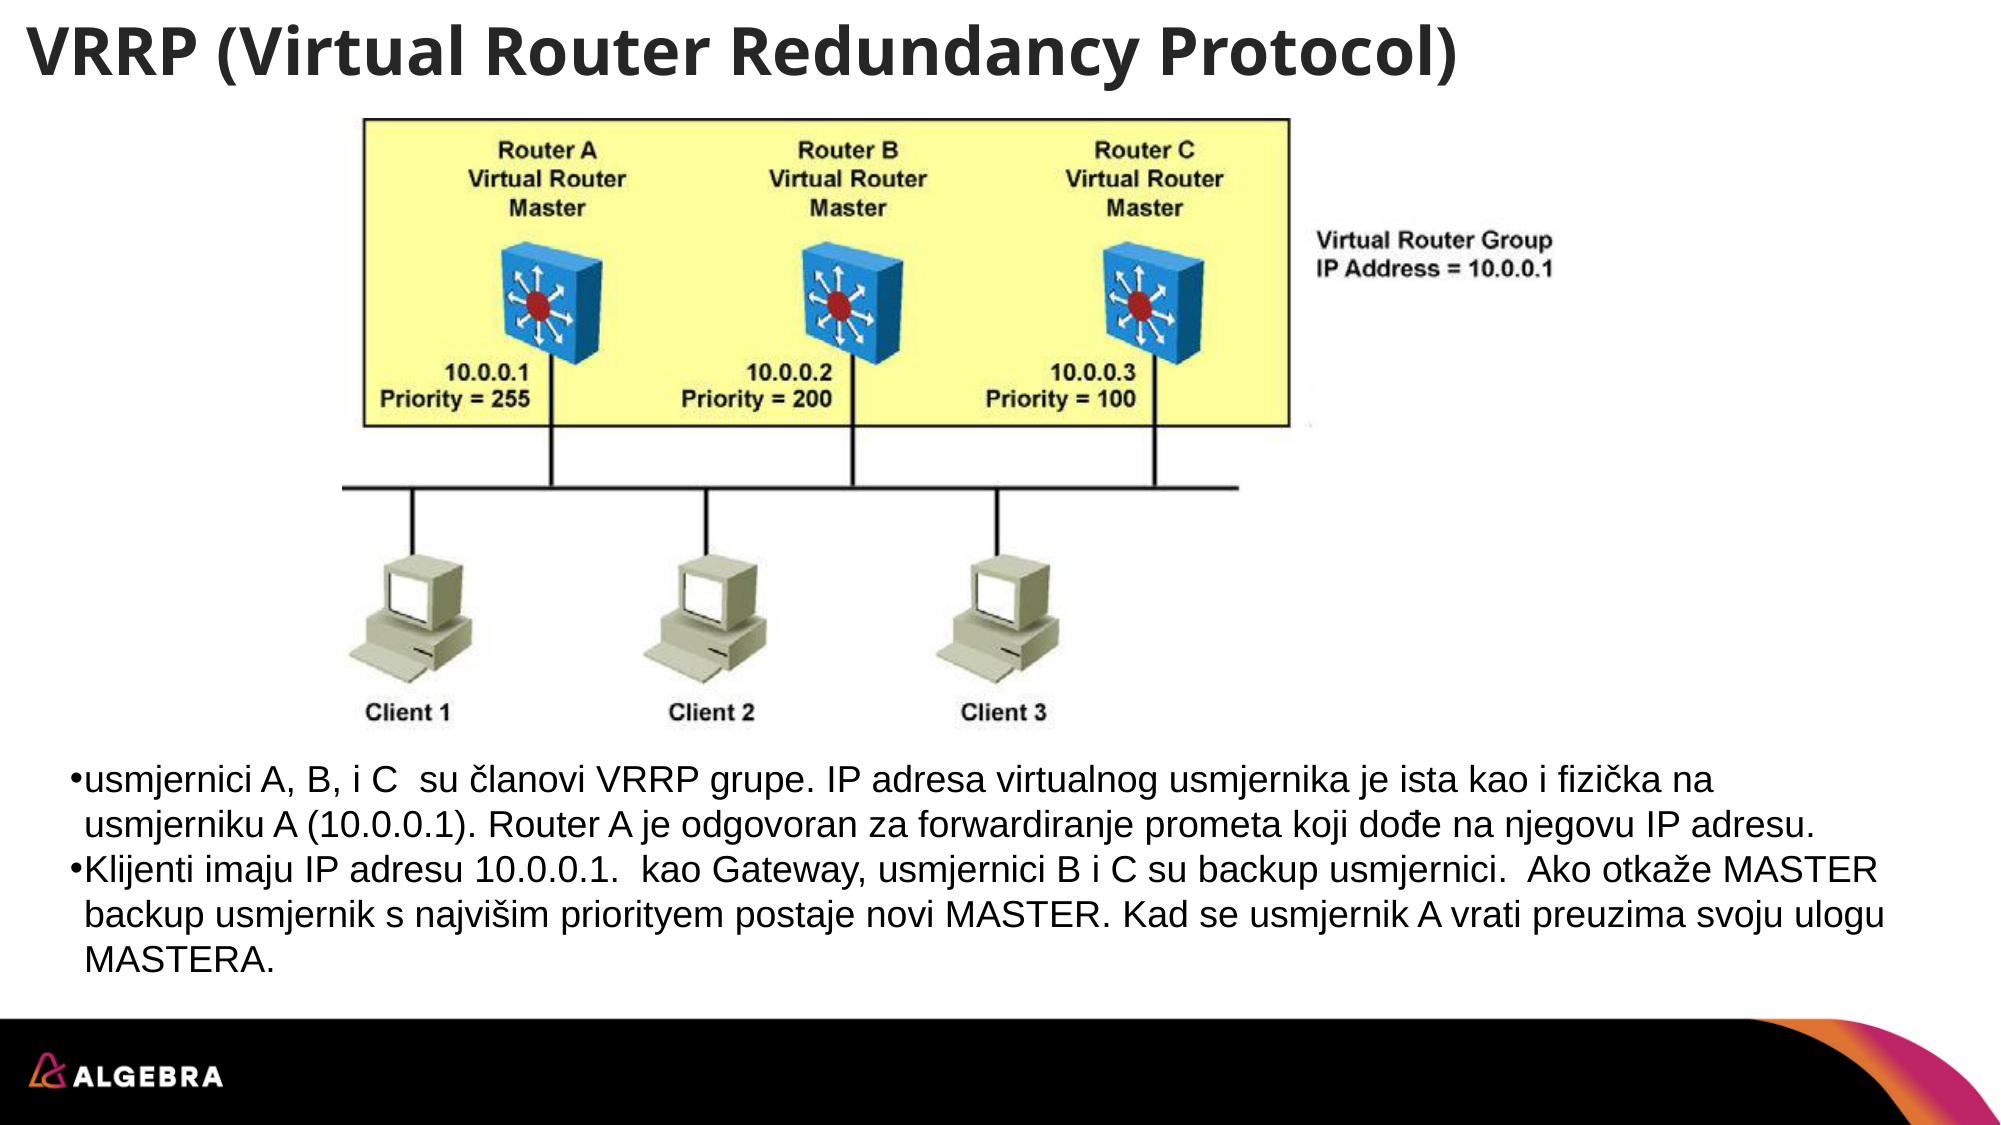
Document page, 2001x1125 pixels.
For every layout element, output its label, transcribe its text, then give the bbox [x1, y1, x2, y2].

picture [0, 0, 2001, 1125]
title VRRP (Virtual Router Redundancy Protocol) [11, 10, 1959, 187]
text_box usmjernici A, B, i C su članovi VRRP grupe. IP adresa virtualnog usmjernika je ista kao i fizička na usmjerniku A (10.0.0.1). Router A je odgovoran za forwardiranje prometa koji dođe na njegovu IP adresu. Klijenti imaju IP adresu 10.0.0.1. kao Gateway, usmjernici B i C su backup usmjernici. Ako otkaže MASTER backup usmjernik s najvišim priorityem postaje novi MASTER. Kad se usmjernik A vrati preuzima svoju ulogu MASTERA. [55, 748, 1916, 988]
